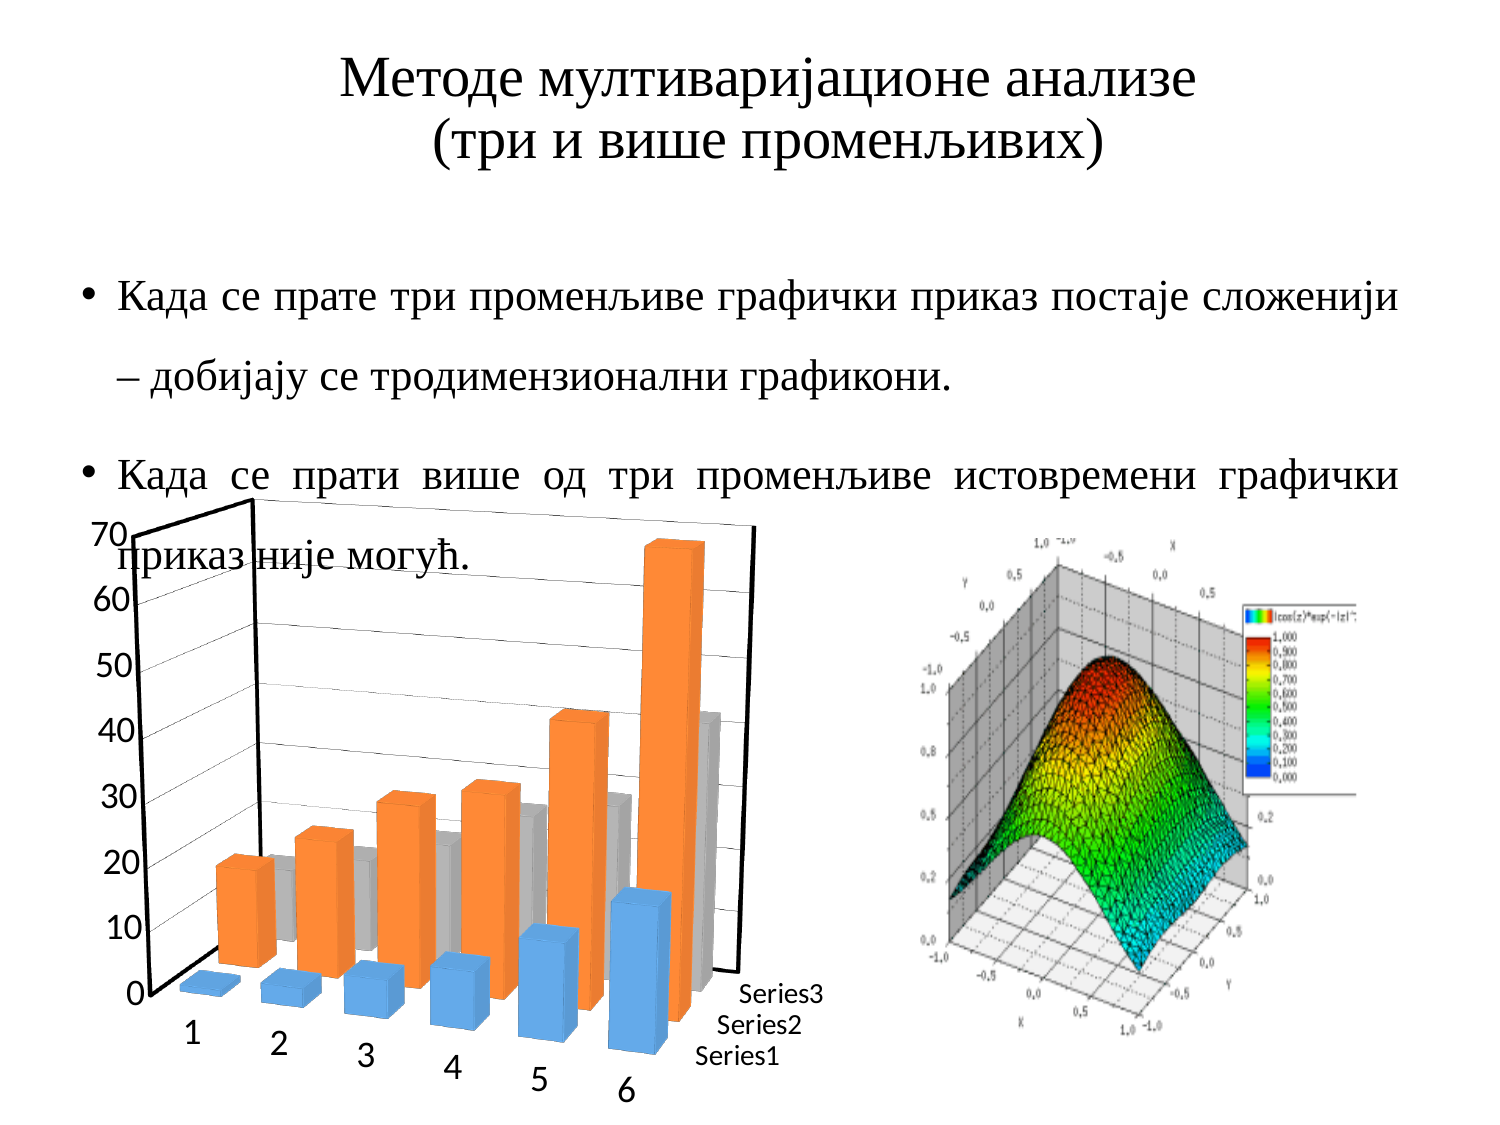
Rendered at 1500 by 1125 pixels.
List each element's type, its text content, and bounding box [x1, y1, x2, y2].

picture [905, 538, 1358, 1050]
list Када се прате три променљиве графички приказ постаје сложенији – добијају се тродимензионални графикони. Када се прати више од три променљиве истовремени графички приказ није могућ. [65, 232, 1416, 590]
chart [70, 484, 845, 1125]
text_box Методе мултиваријационе анализе (три и више променљивих) [121, 0, 1416, 218]
